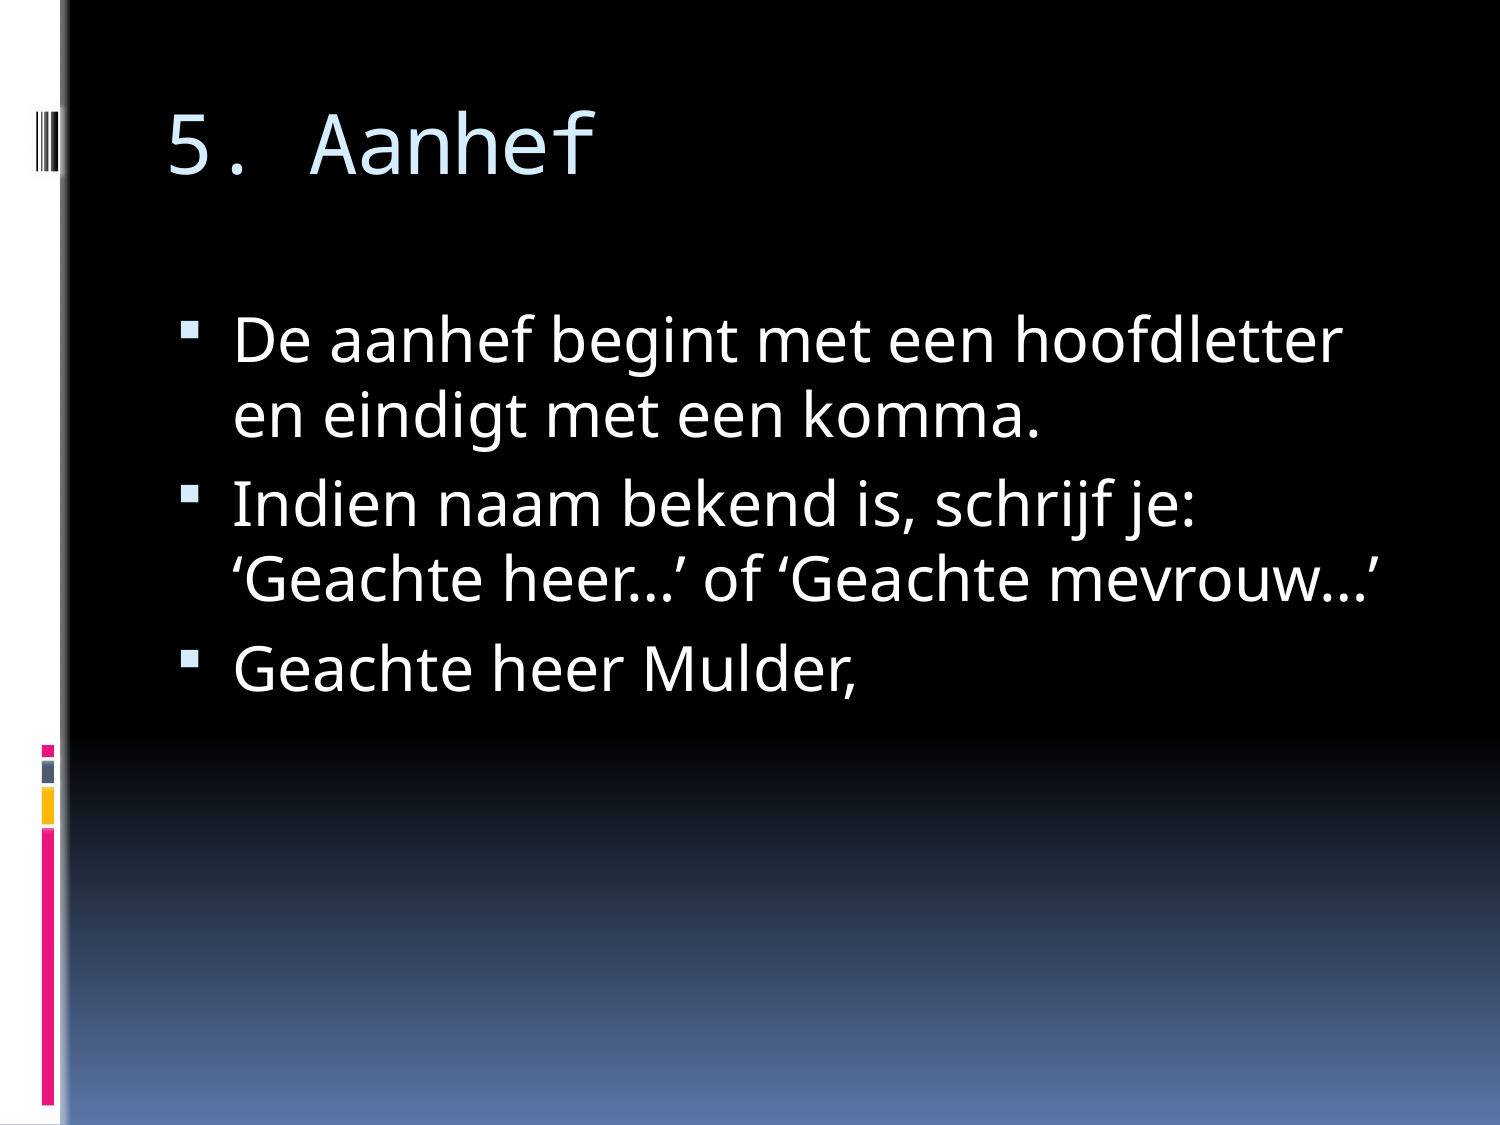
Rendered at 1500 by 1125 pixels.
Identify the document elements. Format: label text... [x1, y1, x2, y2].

list De aanhef begint met een hoofdletter en eindigt met een komma. Indien naam bekend is, schrijf je: ‘Geachte heer…’ of ‘Geachte mevrouw…’ Geachte heer Mulder, [150, 292, 1425, 1043]
title 5. Aanhef [150, 83, 1425, 234]
